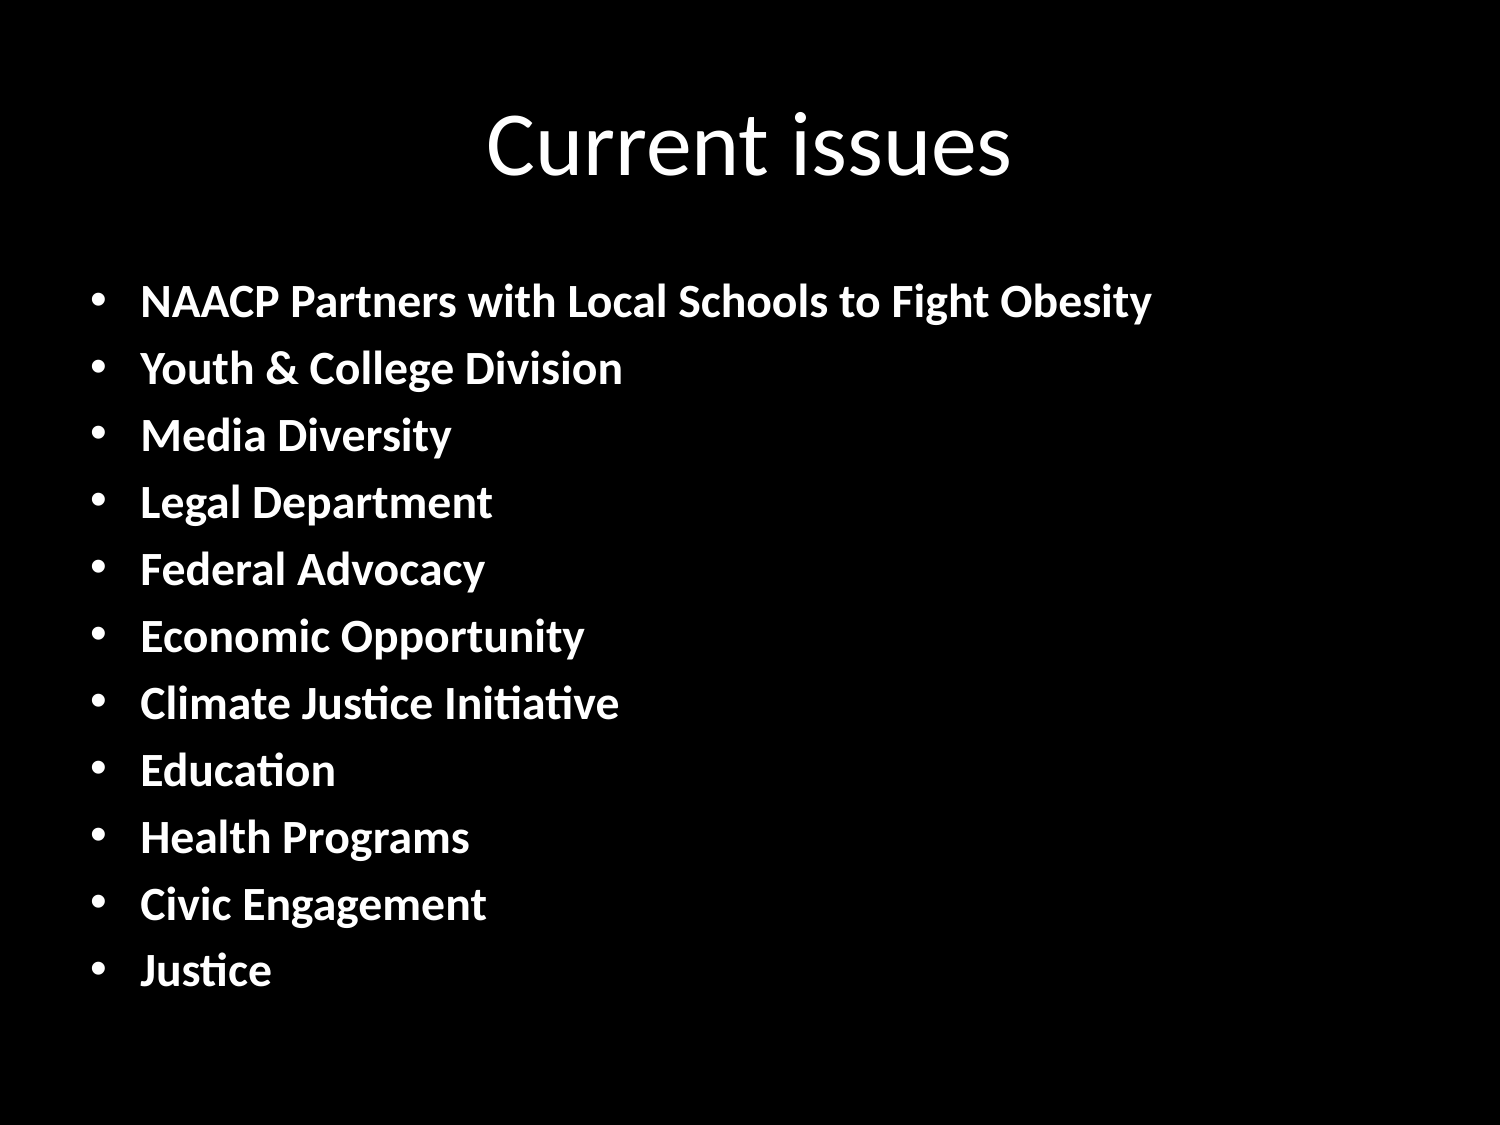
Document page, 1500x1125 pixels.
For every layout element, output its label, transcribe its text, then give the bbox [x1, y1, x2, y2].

title Current issues [75, 45, 1425, 233]
list NAACP Partners with Local Schools to Fight Obesity Youth & College Division Media Diversity Legal Department Federal Advocacy Economic Opportunity Climate Justice Initiative Education Health Programs Civic Engagement Justice [75, 262, 1425, 1005]
